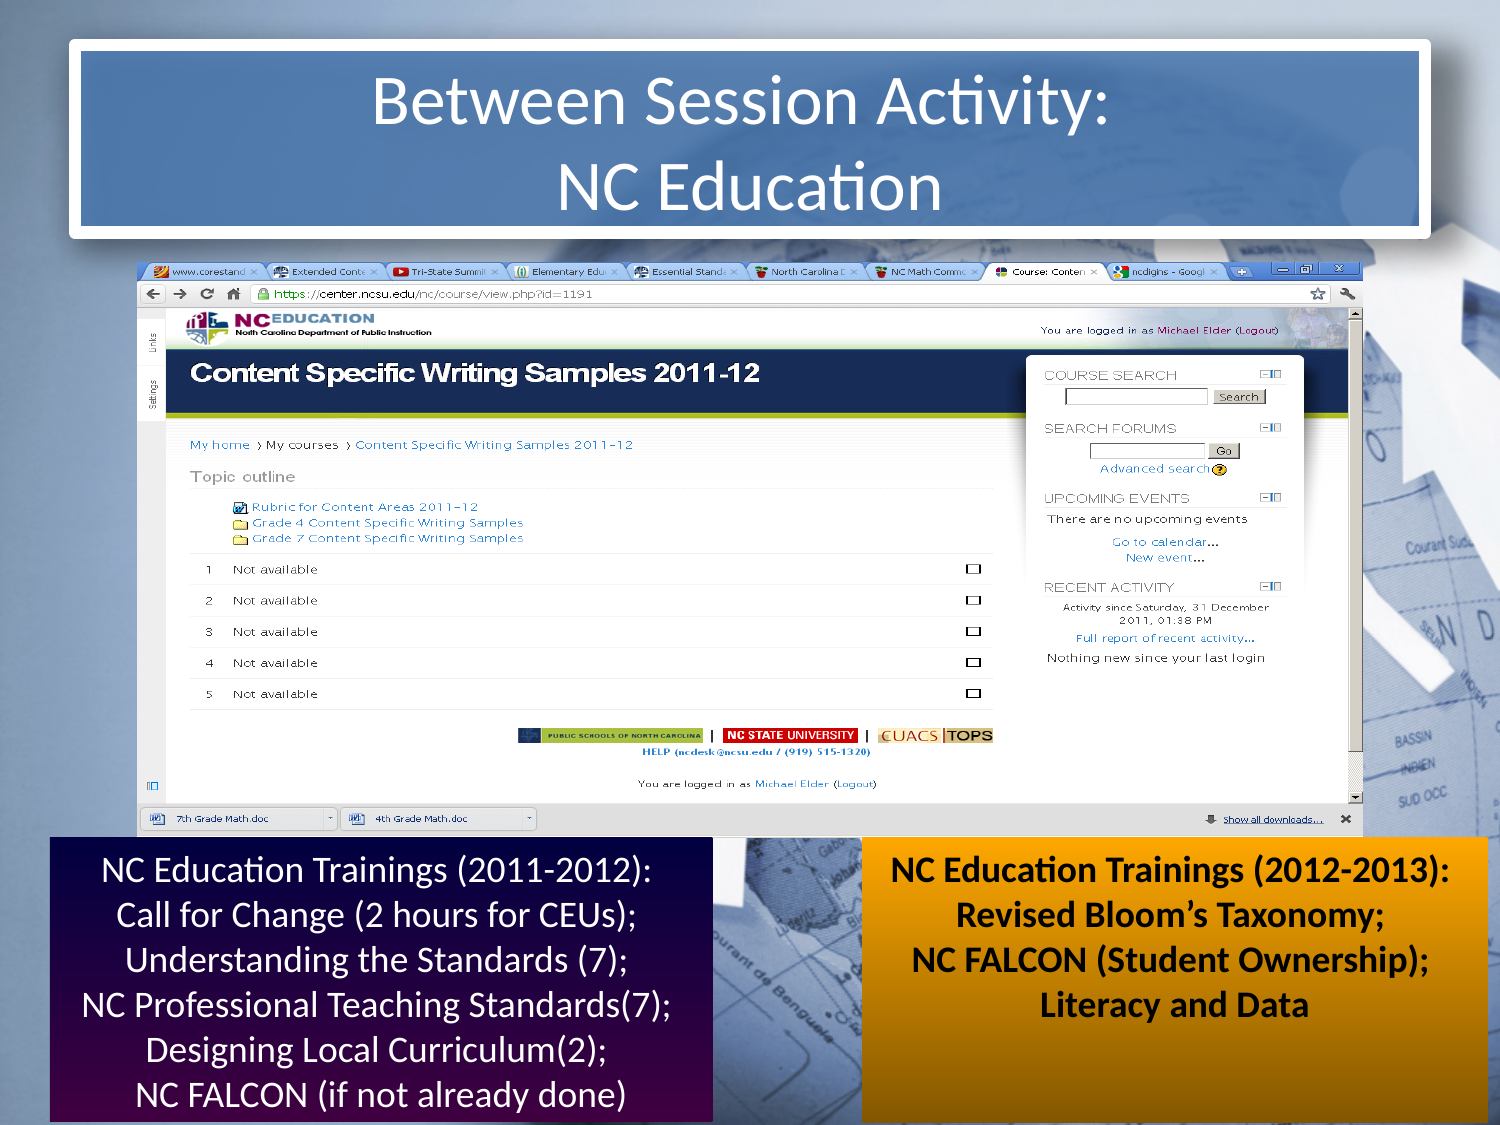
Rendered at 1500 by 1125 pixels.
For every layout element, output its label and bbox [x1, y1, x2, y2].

picture [0, 0, 1500, 1125]
list [137, 262, 1363, 838]
